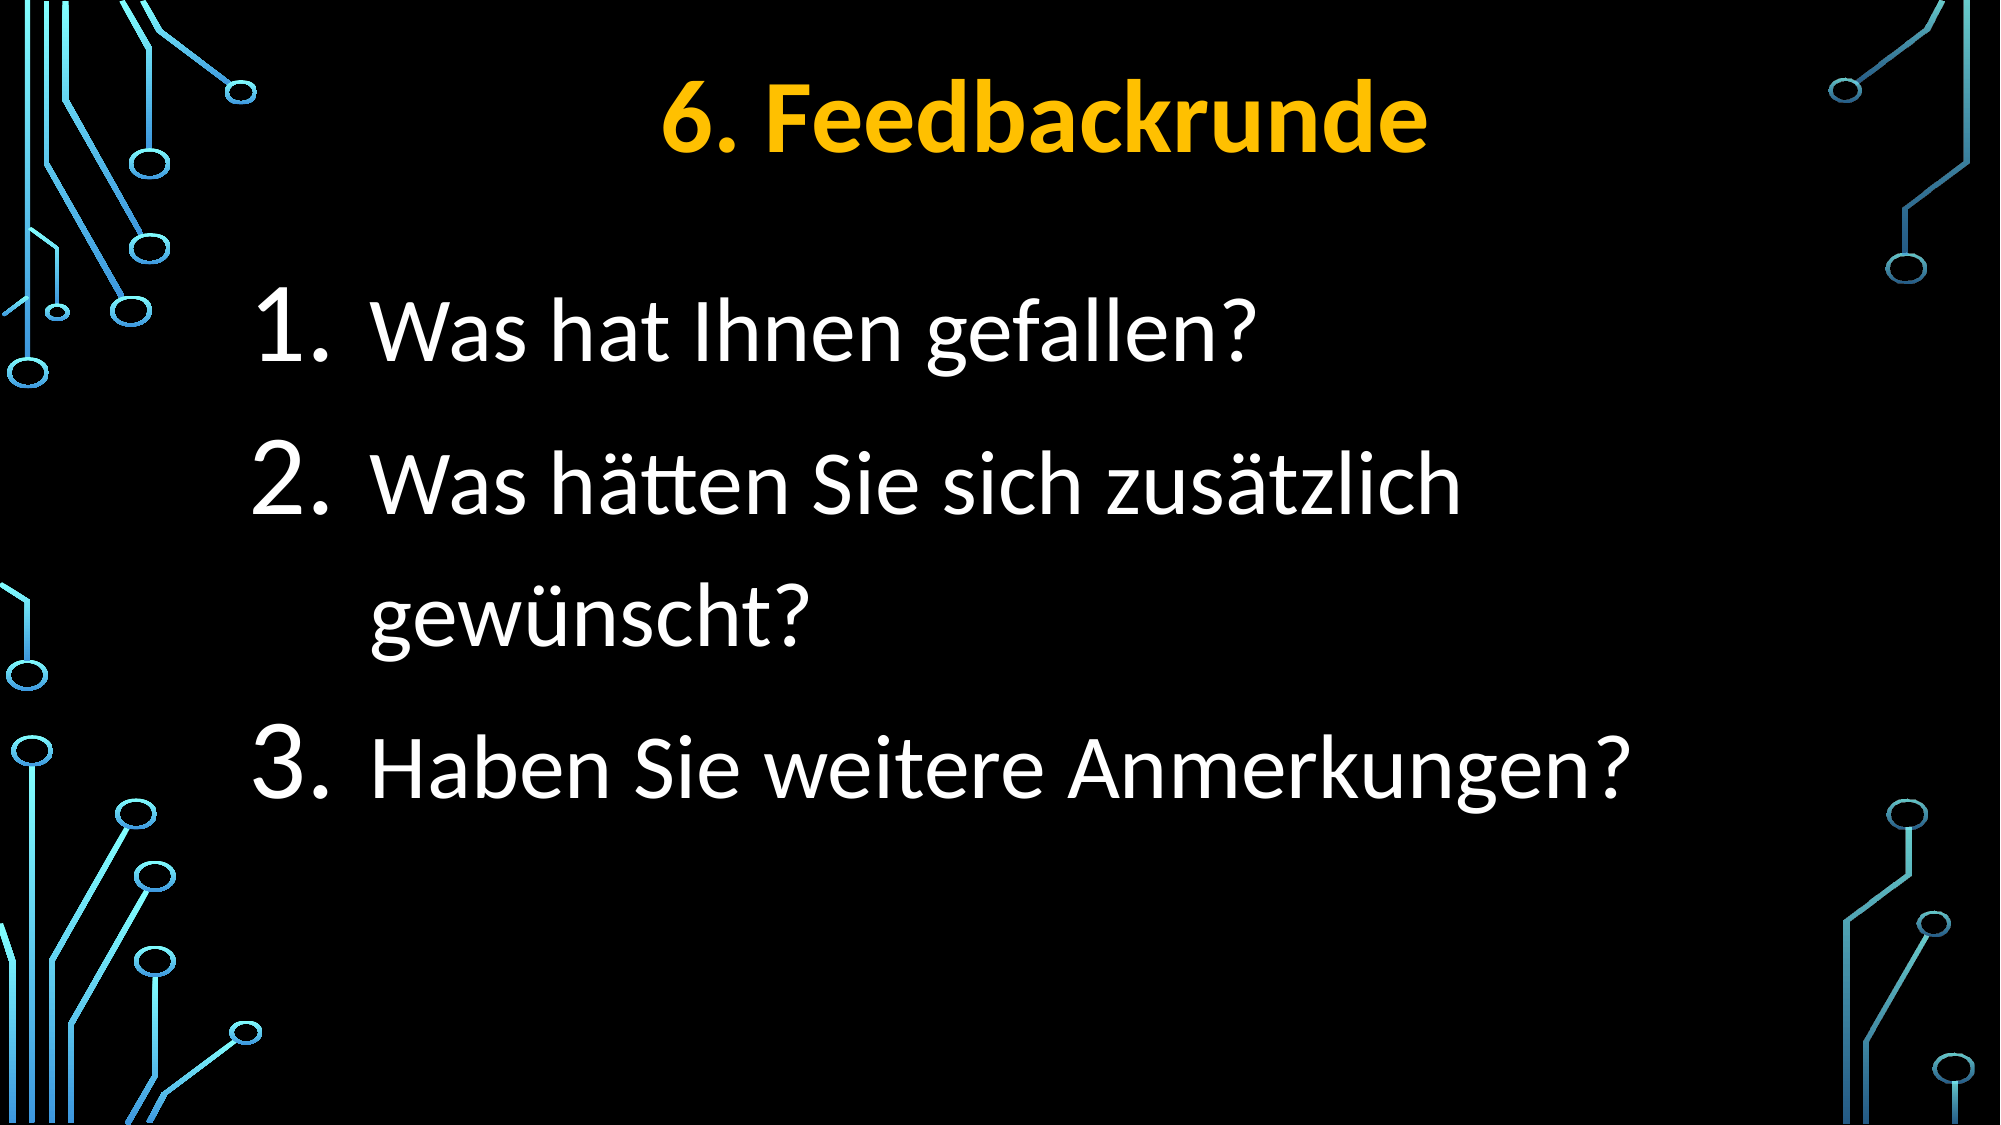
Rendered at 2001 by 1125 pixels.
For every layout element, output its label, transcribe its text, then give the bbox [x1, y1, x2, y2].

list Was hat Ihnen gefallen? Was hätten Sie sich zusätzlich gewünscht? Haben Sie weitere Anmerkungen? [233, 240, 1859, 966]
title 6. Feedbackrunde [233, 0, 1859, 240]
